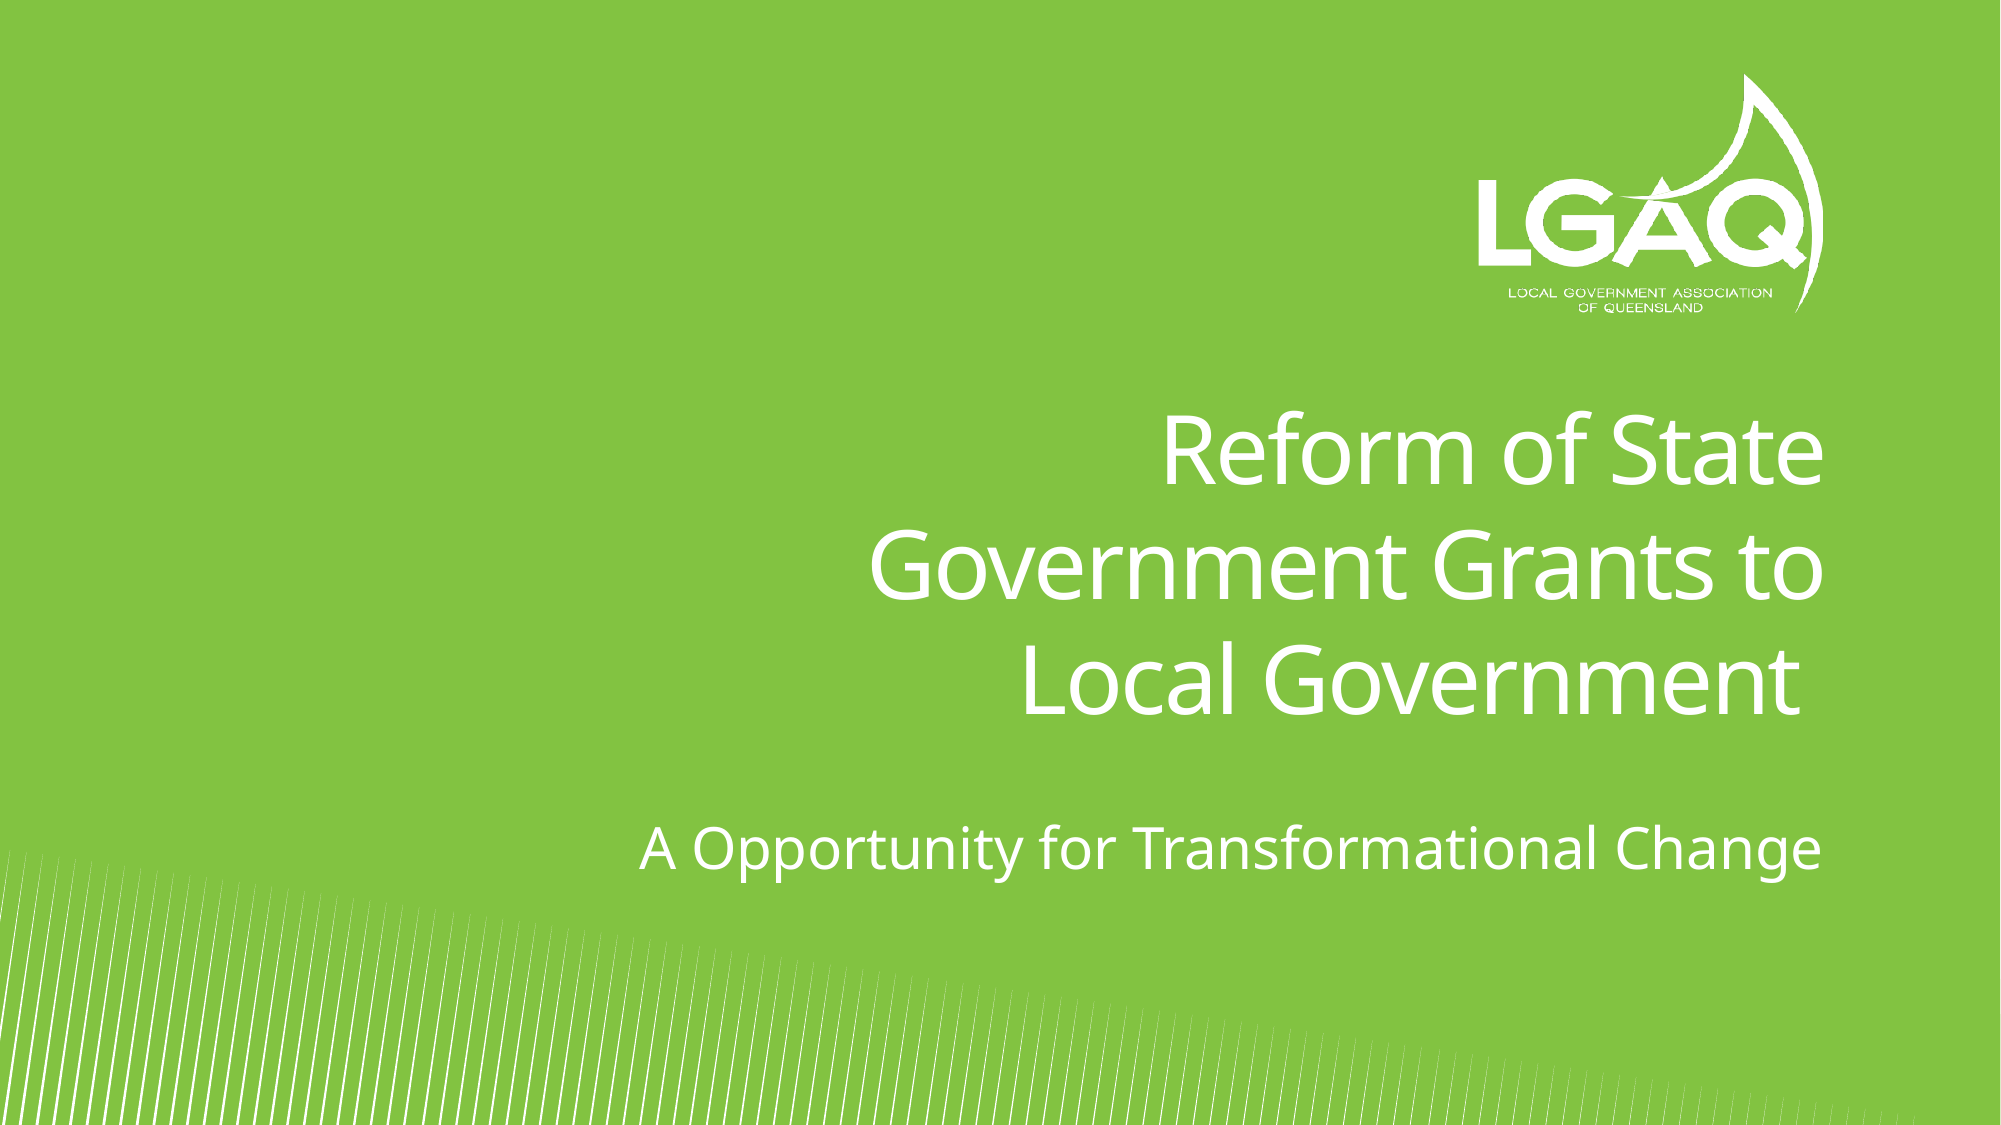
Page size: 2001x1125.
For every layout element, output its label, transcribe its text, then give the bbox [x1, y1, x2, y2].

picture [1478, 71, 1824, 313]
text_box A Opportunity for Transformational Change [173, 808, 1823, 881]
title Reform of State Government Grants to Local Government [175, 386, 1826, 734]
